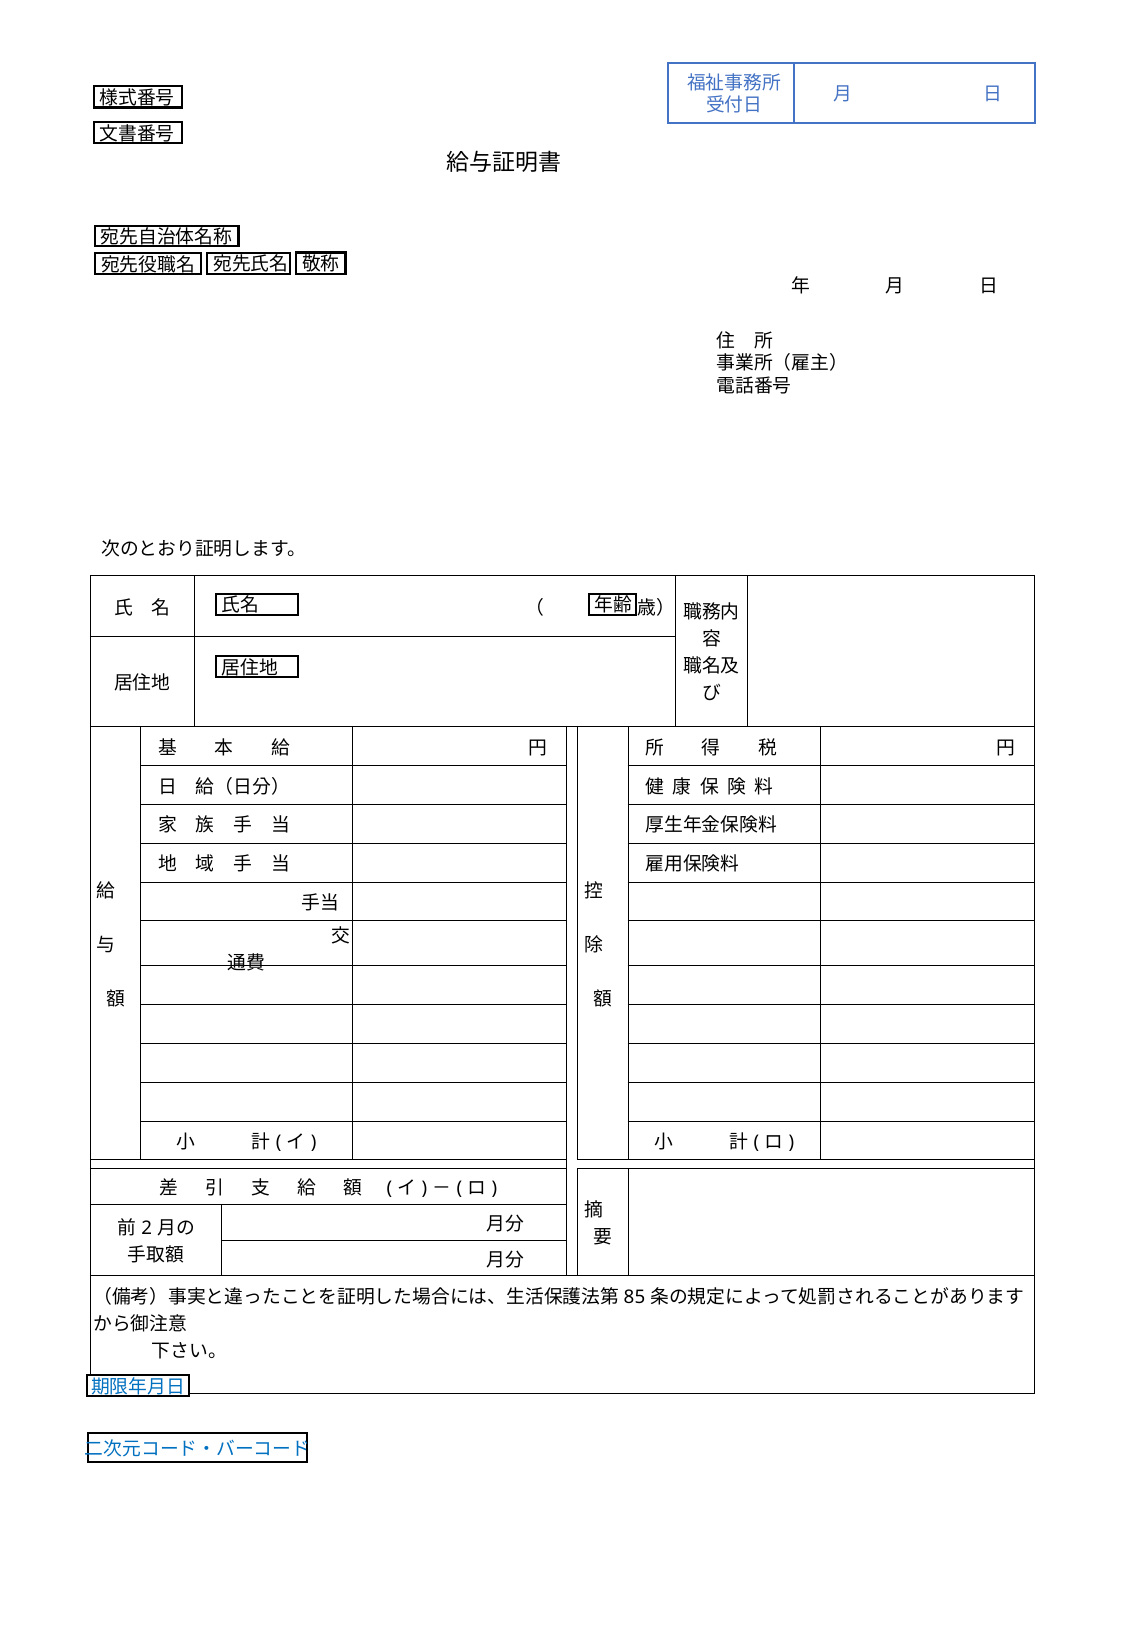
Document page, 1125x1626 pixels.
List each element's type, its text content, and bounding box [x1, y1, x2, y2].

table_header 氏 名 [91, 576, 194, 636]
table_header [748, 576, 1034, 726]
table_cell （備考）事実と違ったことを証明した場合には、生活保護法第85条の規定によって処罰されることがありますから御注意 下さい。 [91, 1276, 1034, 1393]
table_cell 前2月の 手取額 [91, 1205, 221, 1275]
text_box 次のとおり証明します。 [86, 529, 1032, 567]
table_cell 日 給（日分） [141, 766, 352, 804]
table_cell [629, 1083, 820, 1121]
table_cell [353, 1005, 566, 1043]
table_cell [821, 766, 1034, 804]
table_cell [629, 1169, 1034, 1275]
table_cell [353, 883, 566, 920]
text_box 年齢 [588, 593, 637, 616]
table_cell [821, 805, 1034, 843]
table_header （ 歳） [195, 576, 675, 636]
table_cell 小 計(イ) [141, 1122, 352, 1159]
table_cell [353, 1044, 566, 1082]
text_box 様式番号 [93, 85, 183, 109]
table_cell [629, 1005, 820, 1043]
table_cell [567, 727, 578, 1275]
table_cell [821, 1122, 1034, 1159]
table_cell [353, 844, 566, 882]
table_cell 摘 要 [578, 1169, 628, 1275]
text_box 居住地 [215, 655, 299, 678]
table_cell [578, 1160, 1034, 1168]
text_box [94, 225, 346, 275]
table_cell [821, 1044, 1034, 1082]
text_box 文書番号 [93, 121, 183, 144]
table_cell 小 計(ロ) [629, 1122, 820, 1159]
table_header 職務内容 職名及び [676, 576, 747, 726]
table_cell [353, 1122, 566, 1159]
table_cell [353, 1083, 566, 1121]
table_cell 円 [353, 727, 566, 765]
text_box 年 月 日 [701, 266, 1035, 304]
table_cell [141, 966, 352, 1004]
table_cell [821, 966, 1034, 1004]
table_cell [353, 966, 566, 1004]
text_box 氏名 [215, 593, 299, 616]
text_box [668, 63, 1035, 124]
table_cell [141, 1044, 352, 1082]
table_cell 家 族 手 当 [141, 805, 352, 843]
table_cell 月分 [222, 1241, 566, 1275]
table_cell 給 与 額 [91, 727, 140, 1159]
text_box 住 所 事業所（雇主） 電話番号 [701, 321, 1035, 404]
table_cell [353, 766, 566, 804]
table_cell [821, 1005, 1034, 1043]
table_cell 月分 [222, 1205, 566, 1240]
table_cell [353, 921, 566, 965]
text_box 給与証明書 [432, 139, 693, 182]
table_cell 居住地 [91, 637, 194, 726]
table_cell [629, 921, 820, 965]
table_cell 交通費 [141, 921, 352, 965]
table_cell 雇用保険料 [629, 844, 820, 882]
table_cell [629, 883, 820, 920]
table_cell 健 康 保 険 料 [629, 766, 820, 804]
table_cell [91, 1160, 566, 1168]
table_cell 厚生年金保険料 [629, 805, 820, 843]
table_cell 控 除 額 [578, 727, 628, 1159]
table_cell [195, 637, 675, 726]
table_cell [629, 966, 820, 1004]
table_cell [141, 1083, 352, 1121]
table_cell [821, 844, 1034, 882]
table_cell [821, 1083, 1034, 1121]
table_cell 円 [821, 727, 1034, 765]
table_cell 基 本 給 [141, 727, 352, 765]
table_cell [629, 1044, 820, 1082]
table_cell [821, 883, 1034, 920]
table_cell [353, 805, 566, 843]
table_cell [141, 1005, 352, 1043]
table_cell 手当 [141, 883, 352, 920]
text_box 期限年月日 [86, 1374, 190, 1397]
table_cell 地 域 手 当 [141, 844, 352, 882]
table_cell 所 得 税 [629, 727, 820, 765]
table_cell [821, 921, 1034, 965]
text_box 二次元コード・バーコード [87, 1432, 308, 1463]
table_cell 差 引 支 給 額 (イ)－(ロ) [91, 1169, 566, 1204]
